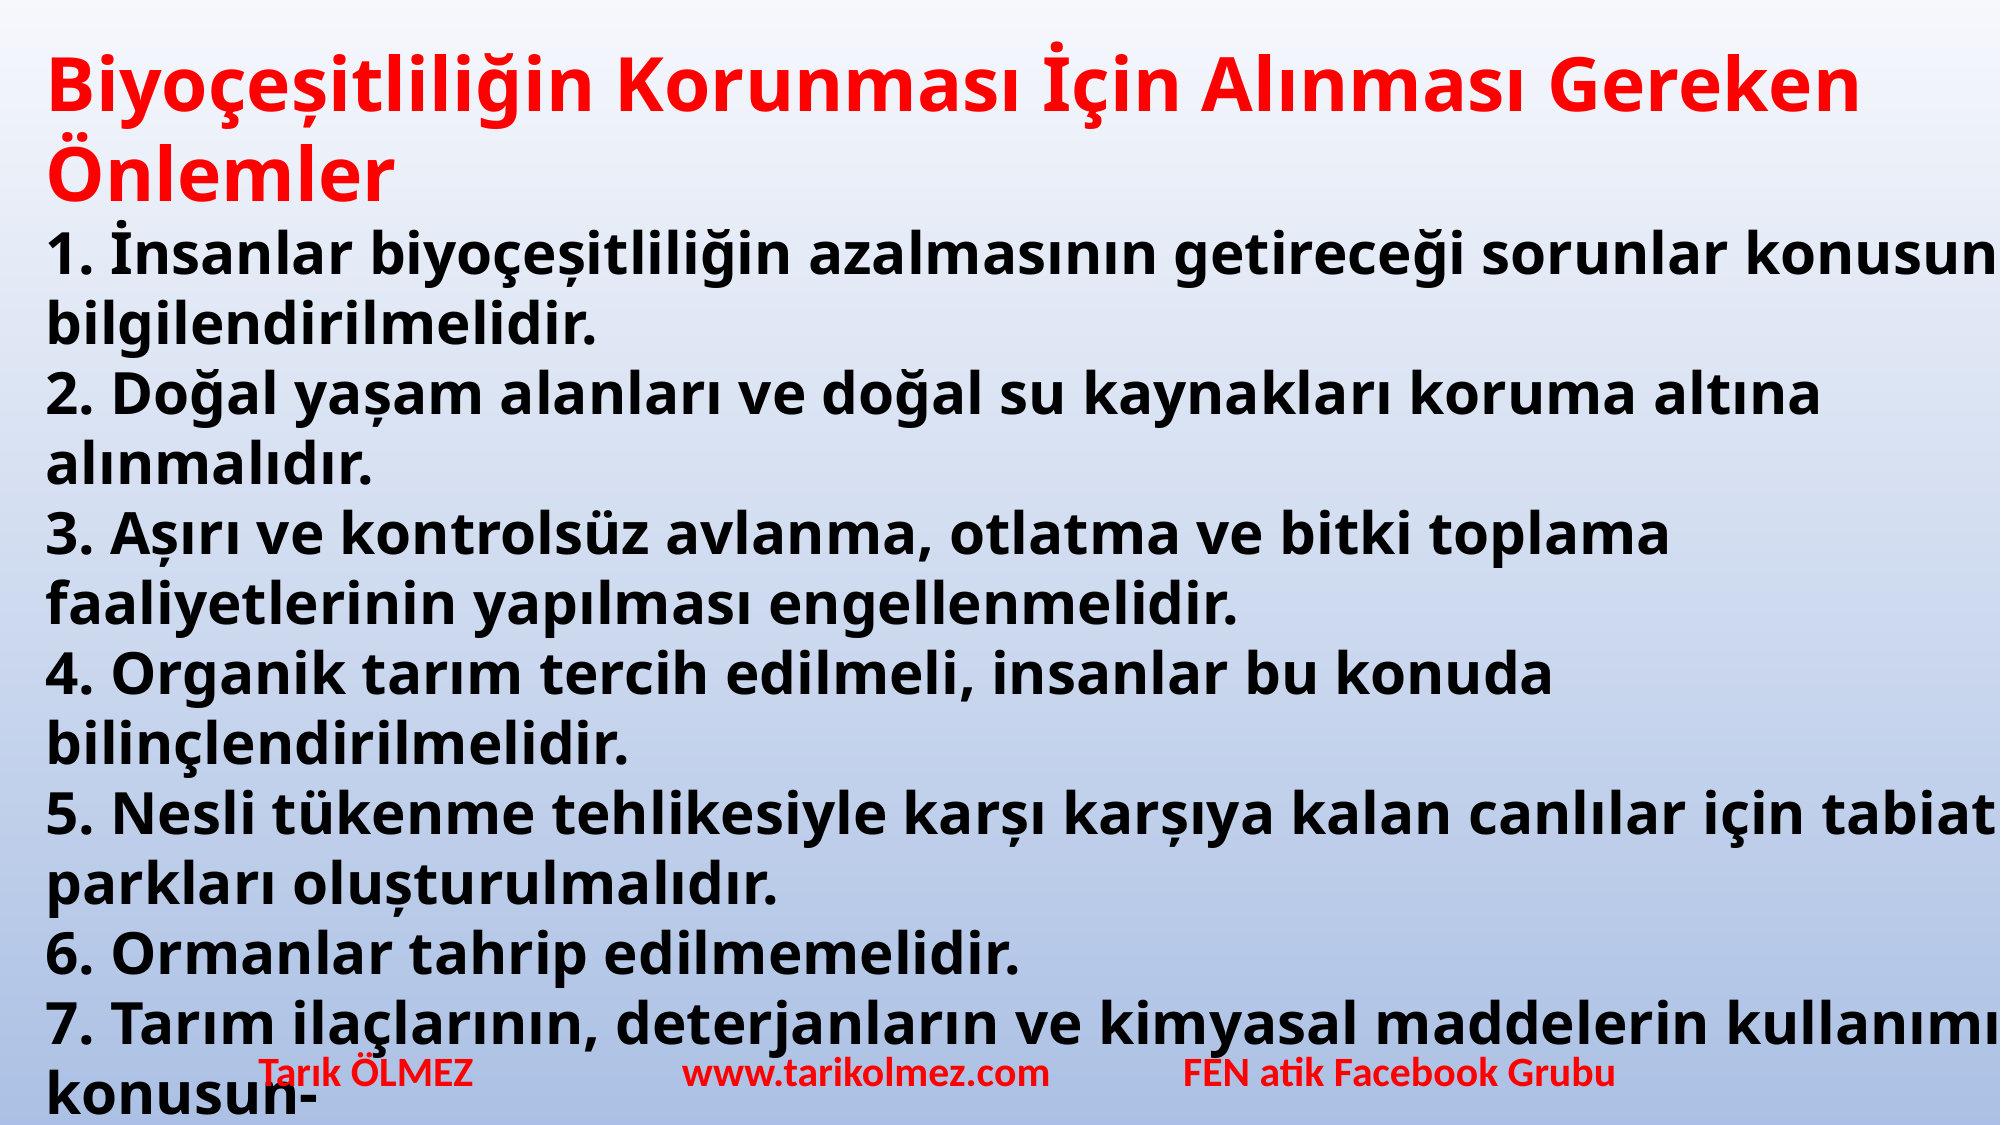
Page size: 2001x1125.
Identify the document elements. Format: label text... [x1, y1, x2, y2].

text_box Biyoçeșitliliğin Korunması İçin Alınması Gereken Önlemler 1. İnsanlar biyoçeșitliliğin azalmasının getireceği sorunlar konusunda bilgilendirilmelidir. 2. Doğal yașam alanları ve doğal su kaynakları koruma altına alınmalıdır. 3. Așırı ve kontrolsüz avlanma, otlatma ve bitki toplama faaliyetlerinin yapılması engellenmelidir. 4. Organik tarım tercih edilmeli, insanlar bu konuda bilinçlendirilmelidir. 5. Nesli tükenme tehlikesiyle karșı karșıya kalan canlılar için tabiat parkları olușturulmalıdır. 6. Ormanlar tahrip edilmemelidir. 7. Tarım ilaçlarının, deterjanların ve kimyasal maddelerin kullanımı konusun- da insanlar bilinçlendirilmelidir. [30, 28, 2000, 1125]
text_box Tarık ÖLMEZ www.tarikolmez.com FEN atik Facebook Grubu [213, 1037, 1663, 1102]
